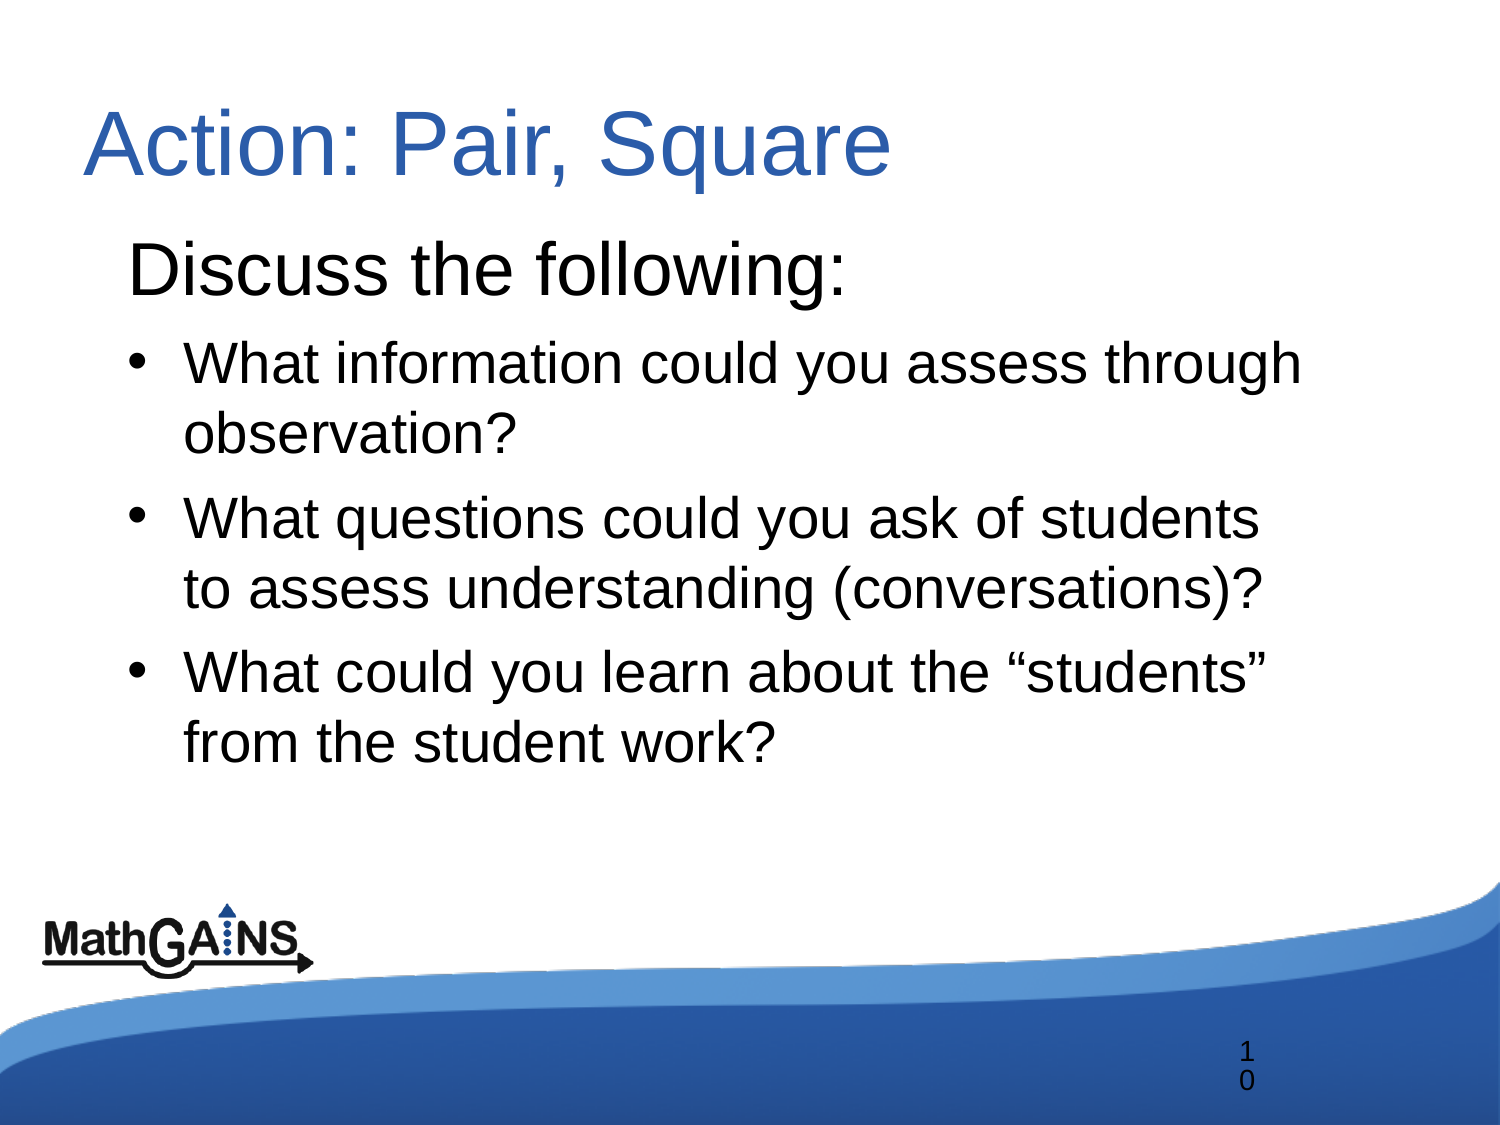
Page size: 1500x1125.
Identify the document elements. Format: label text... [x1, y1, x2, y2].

list Discuss the following: What information could you assess through observation? What questions could you ask of students to assess understanding (conversations)? What could you learn about the “students” from the student work? [111, 211, 1326, 901]
picture [0, 878, 1500, 1125]
title Action: Pair, Square [74, 14, 1426, 263]
slide_number 10 [1223, 1023, 1277, 1075]
